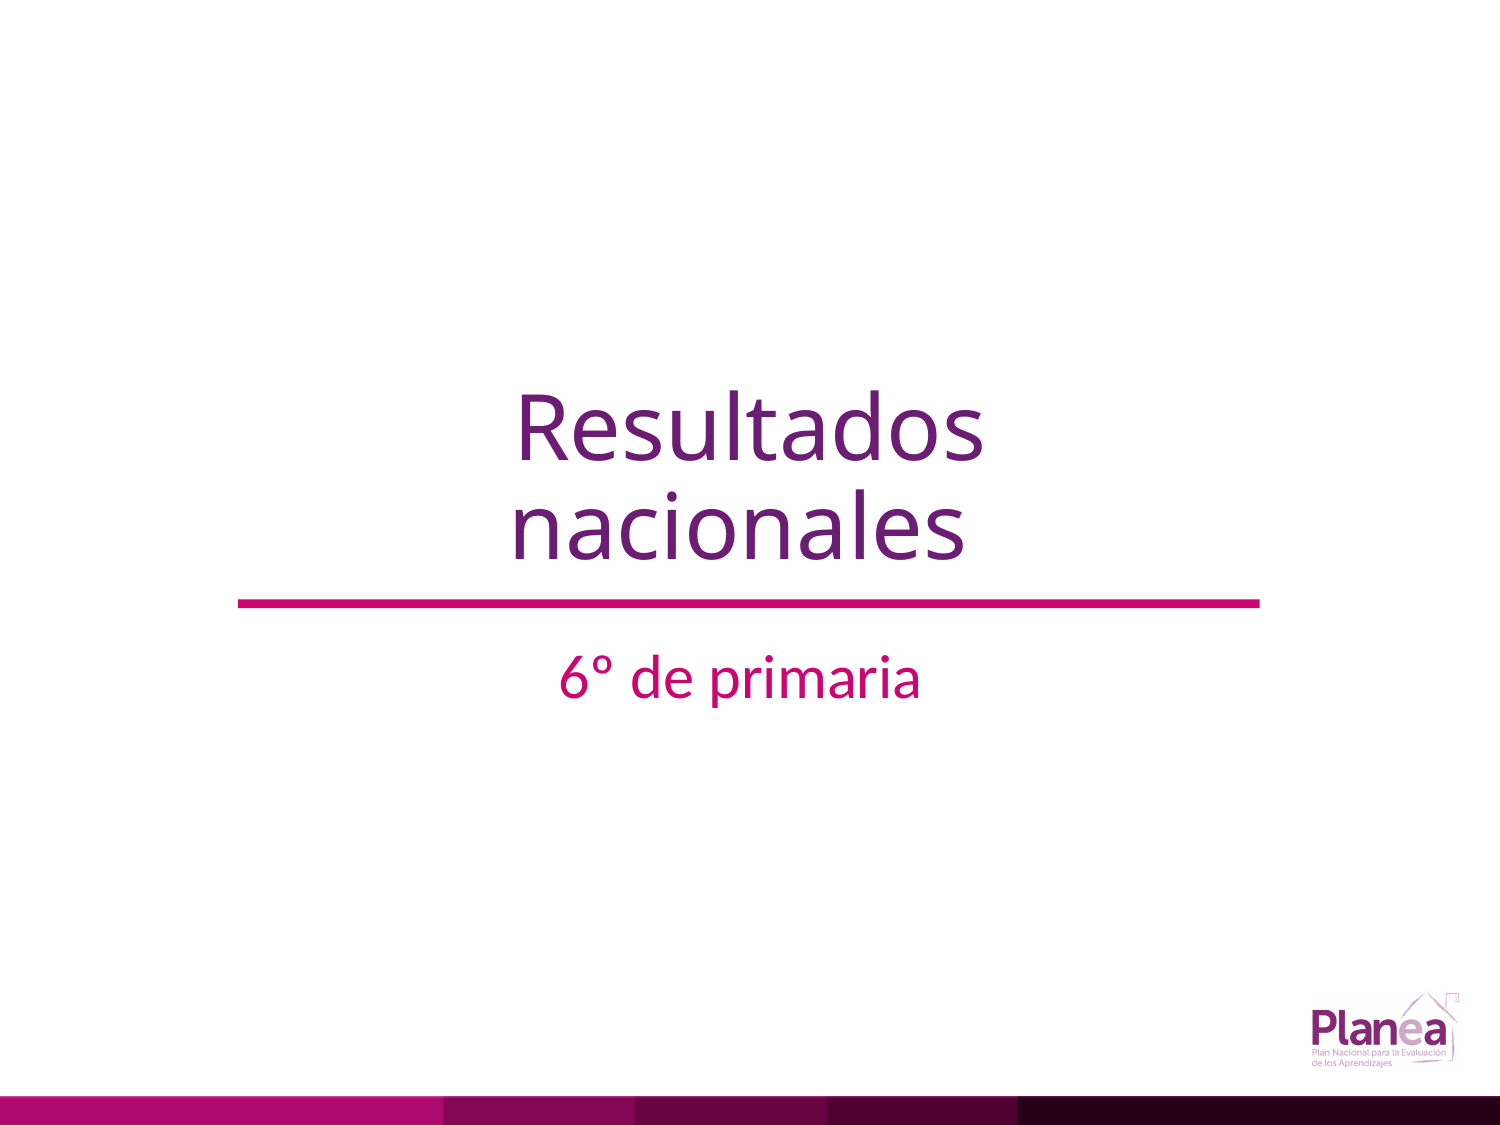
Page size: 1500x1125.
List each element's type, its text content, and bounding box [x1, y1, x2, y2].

picture [0, 1096, 1500, 1125]
list 6º de primaria [543, 628, 957, 712]
title Resultados nacionales [286, 353, 1214, 587]
text_box [237, 598, 1261, 609]
picture [1312, 991, 1462, 1068]
